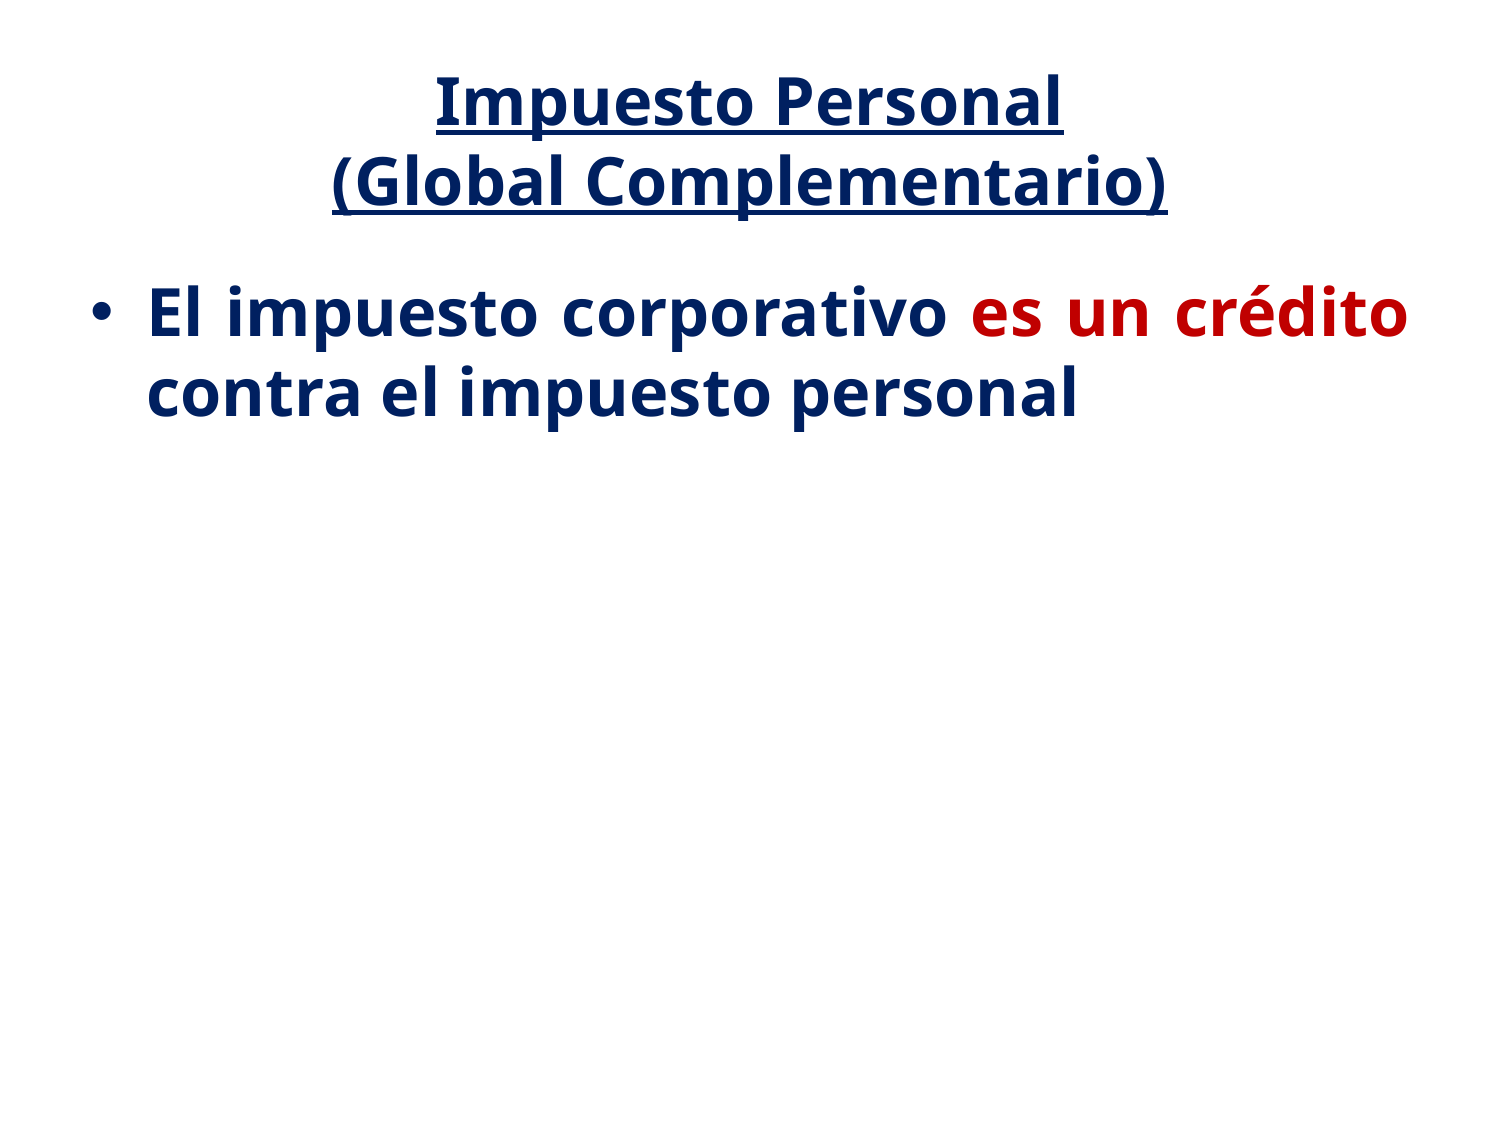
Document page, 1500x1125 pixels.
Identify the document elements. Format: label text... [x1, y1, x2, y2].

list El impuesto corporativo es un crédito contra el impuesto personal [74, 262, 1426, 1006]
title Impuesto Personal (Global Complementario) [74, 44, 1426, 233]
